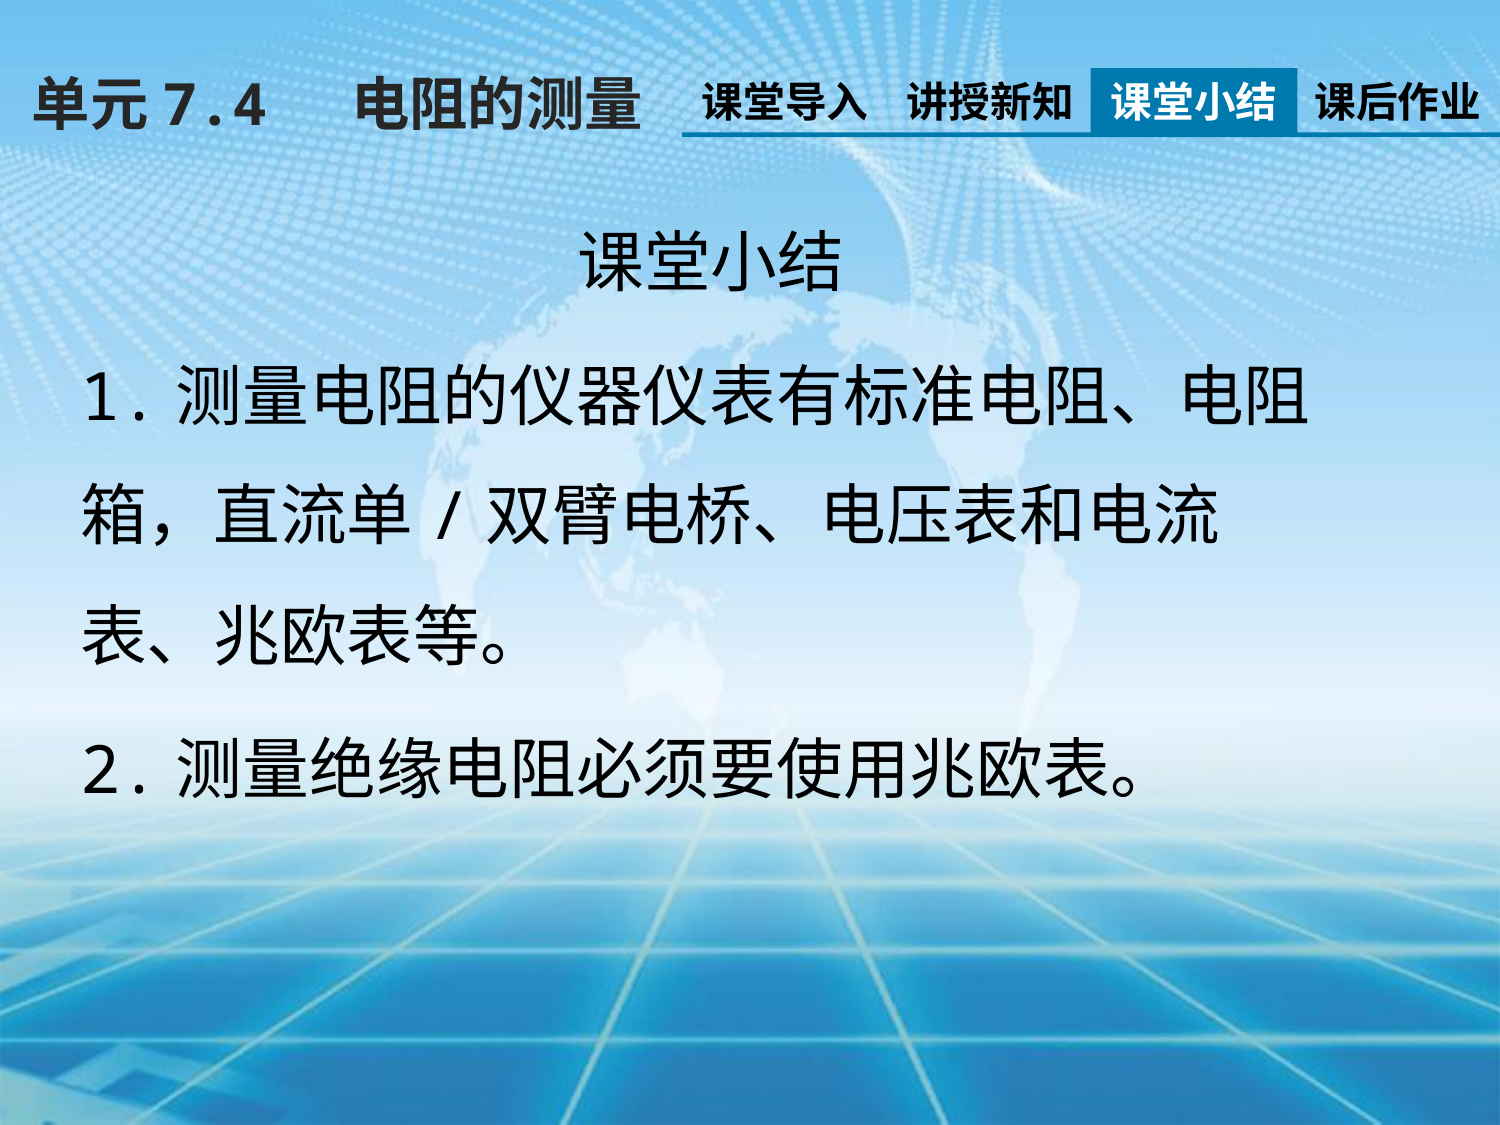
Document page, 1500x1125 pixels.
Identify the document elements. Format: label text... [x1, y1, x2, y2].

picture [0, 0, 1500, 1125]
text_box 课堂小结 1.测量电阻的仪器仪表有标准电阻、电阻箱，直流单/双臂电桥、电压表和电流表、兆欧表等。 2.测量绝缘电阻必须要使用兆欧表。 [64, 172, 1358, 1010]
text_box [16, 59, 1500, 146]
